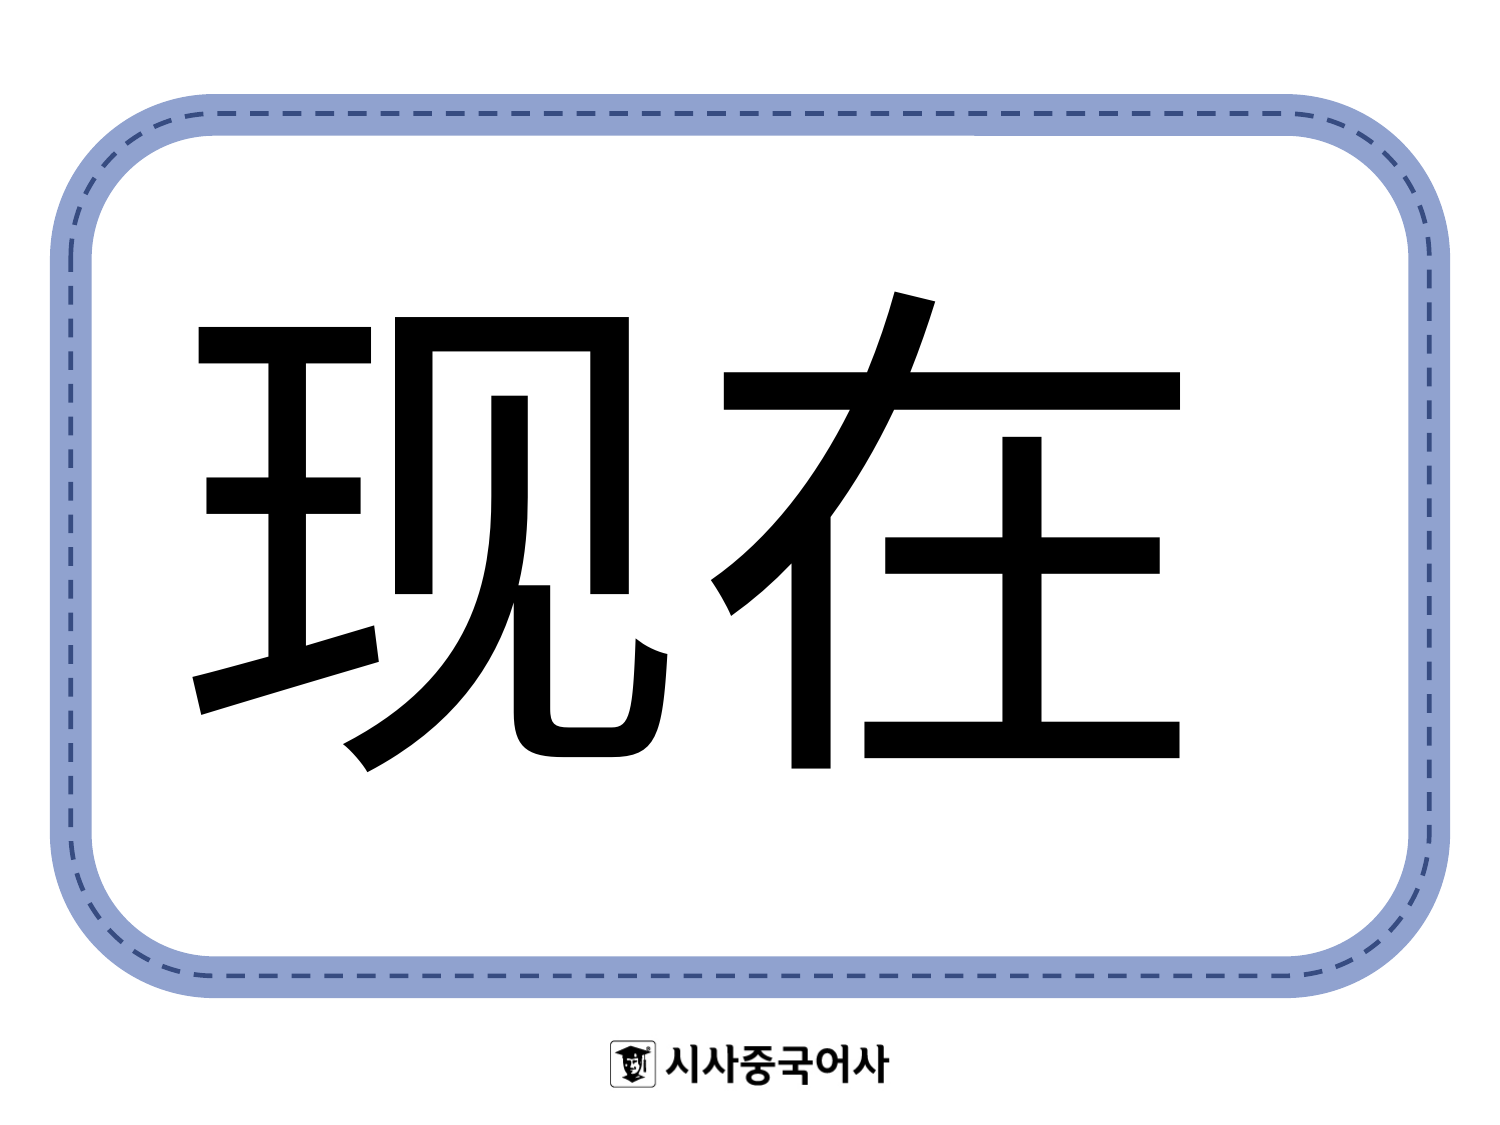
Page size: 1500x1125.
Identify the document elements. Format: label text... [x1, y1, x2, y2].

picture [602, 1034, 898, 1094]
text_box 现在 [145, 189, 1354, 853]
